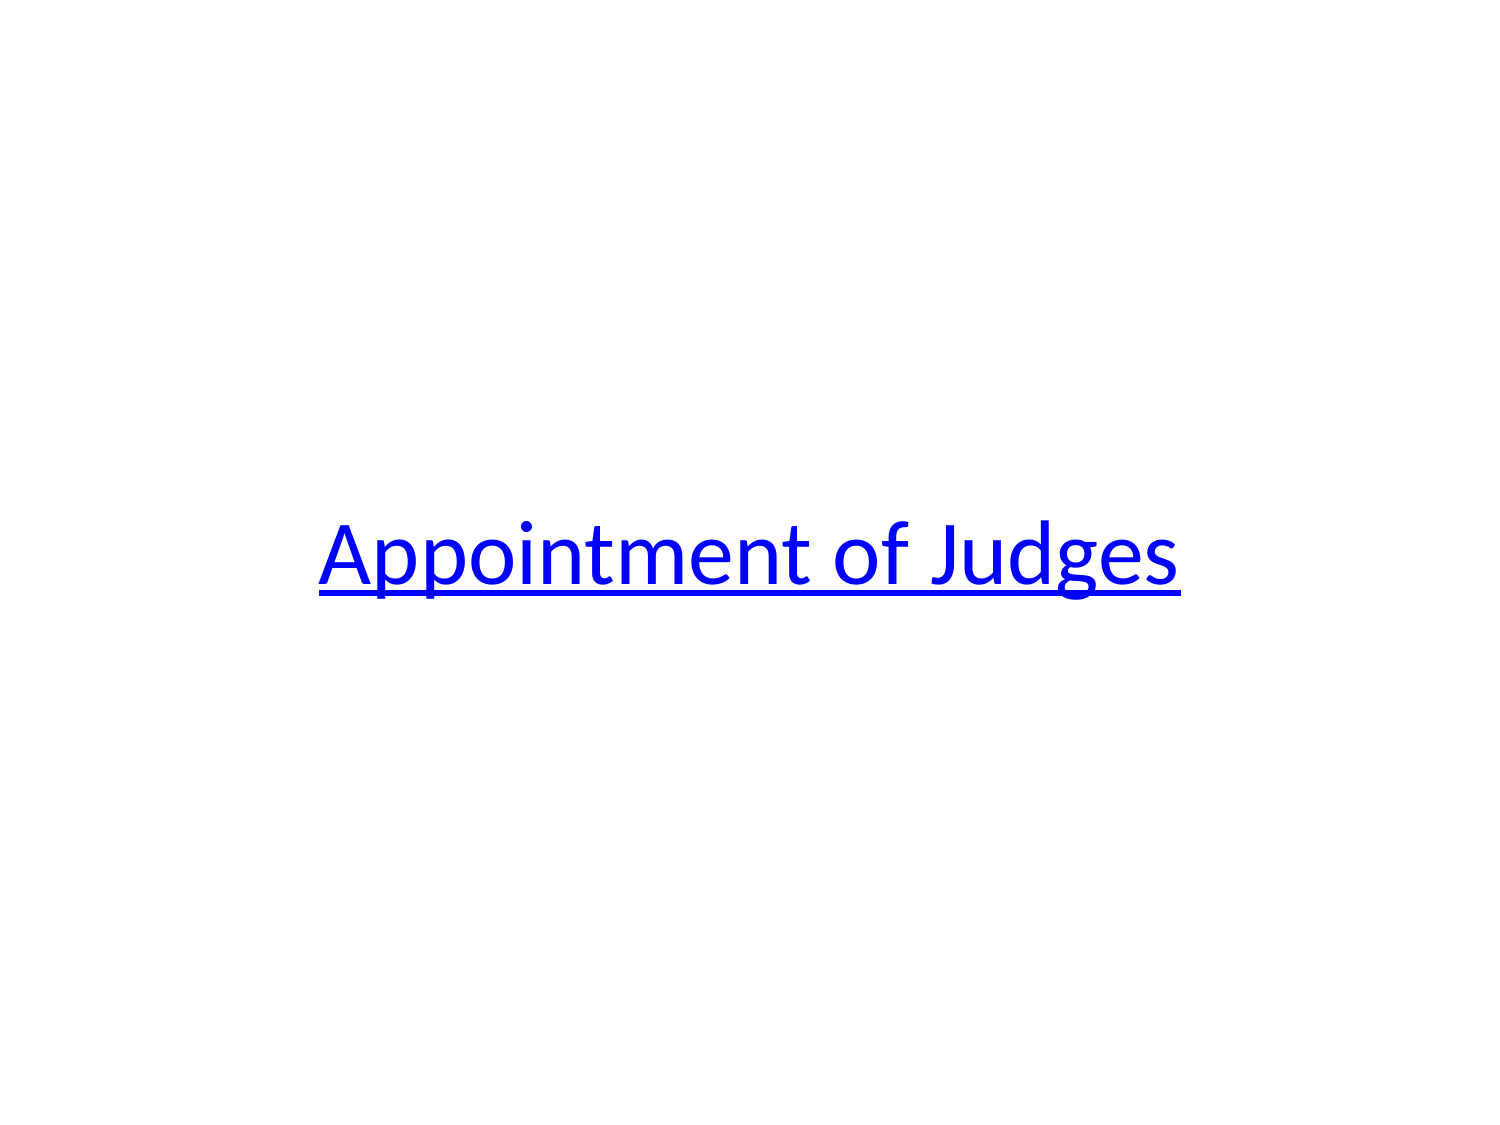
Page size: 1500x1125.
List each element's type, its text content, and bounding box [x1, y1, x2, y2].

title Appointment of Judges [74, 44, 1426, 1051]
